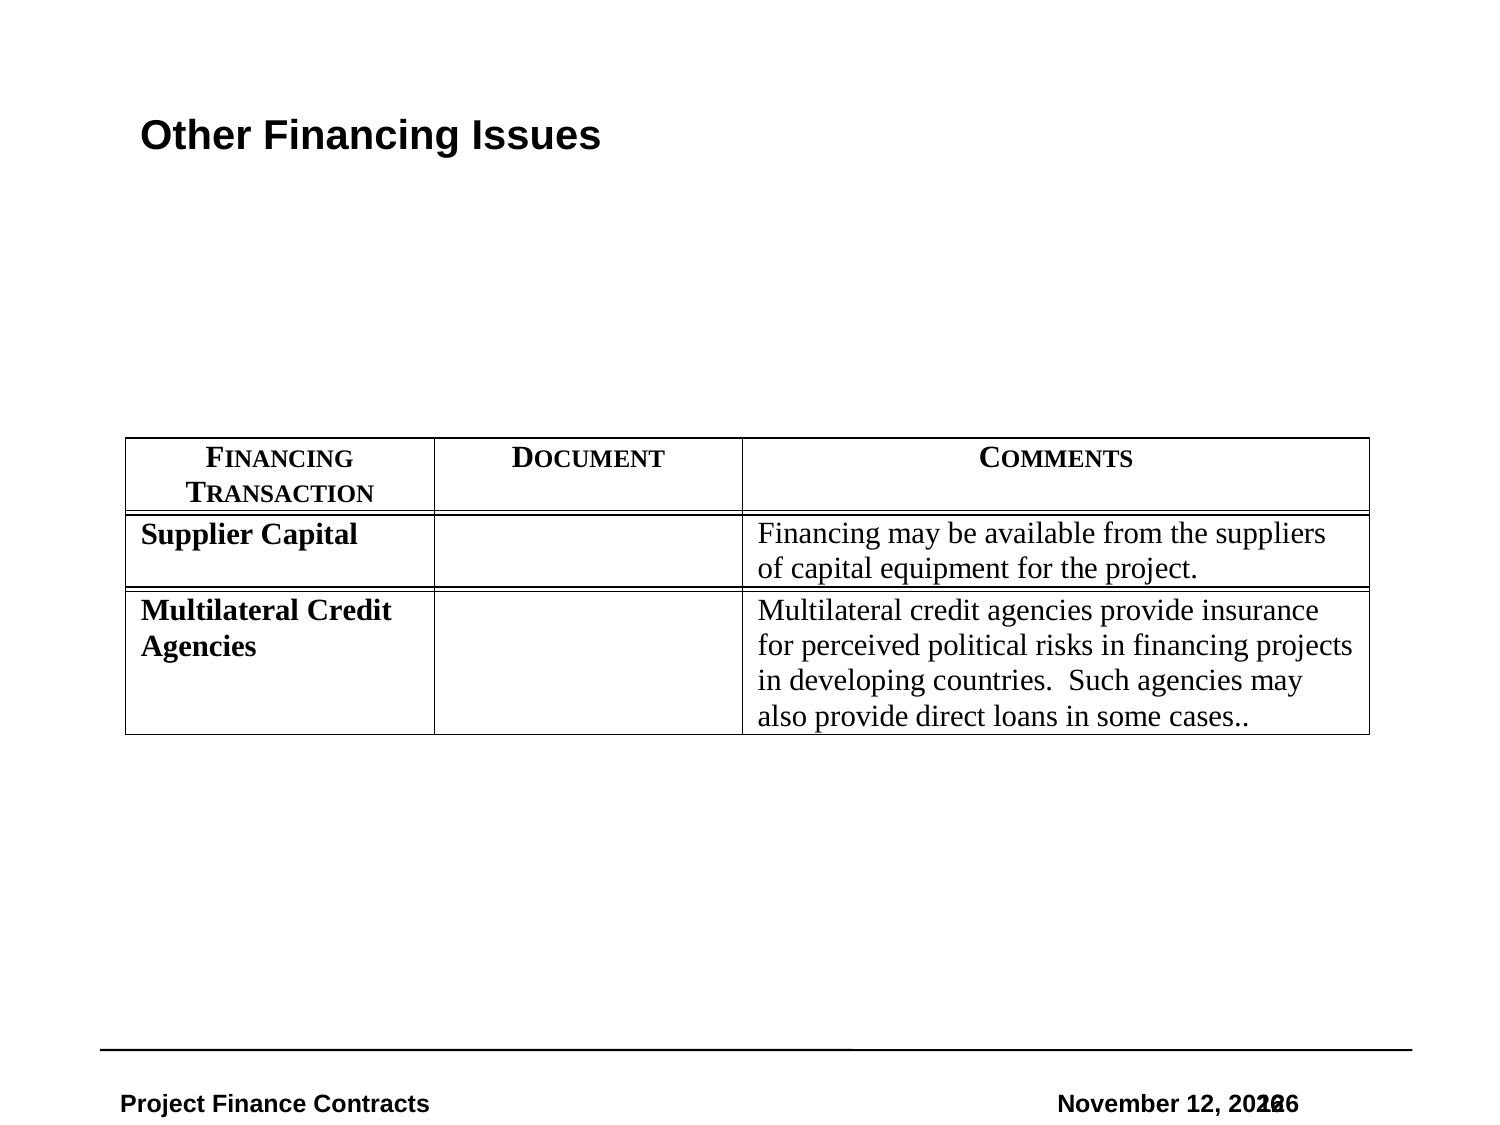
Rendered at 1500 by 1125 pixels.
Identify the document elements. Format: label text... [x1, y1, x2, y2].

title Other Financing Issues [124, 99, 1288, 226]
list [124, 437, 1463, 768]
